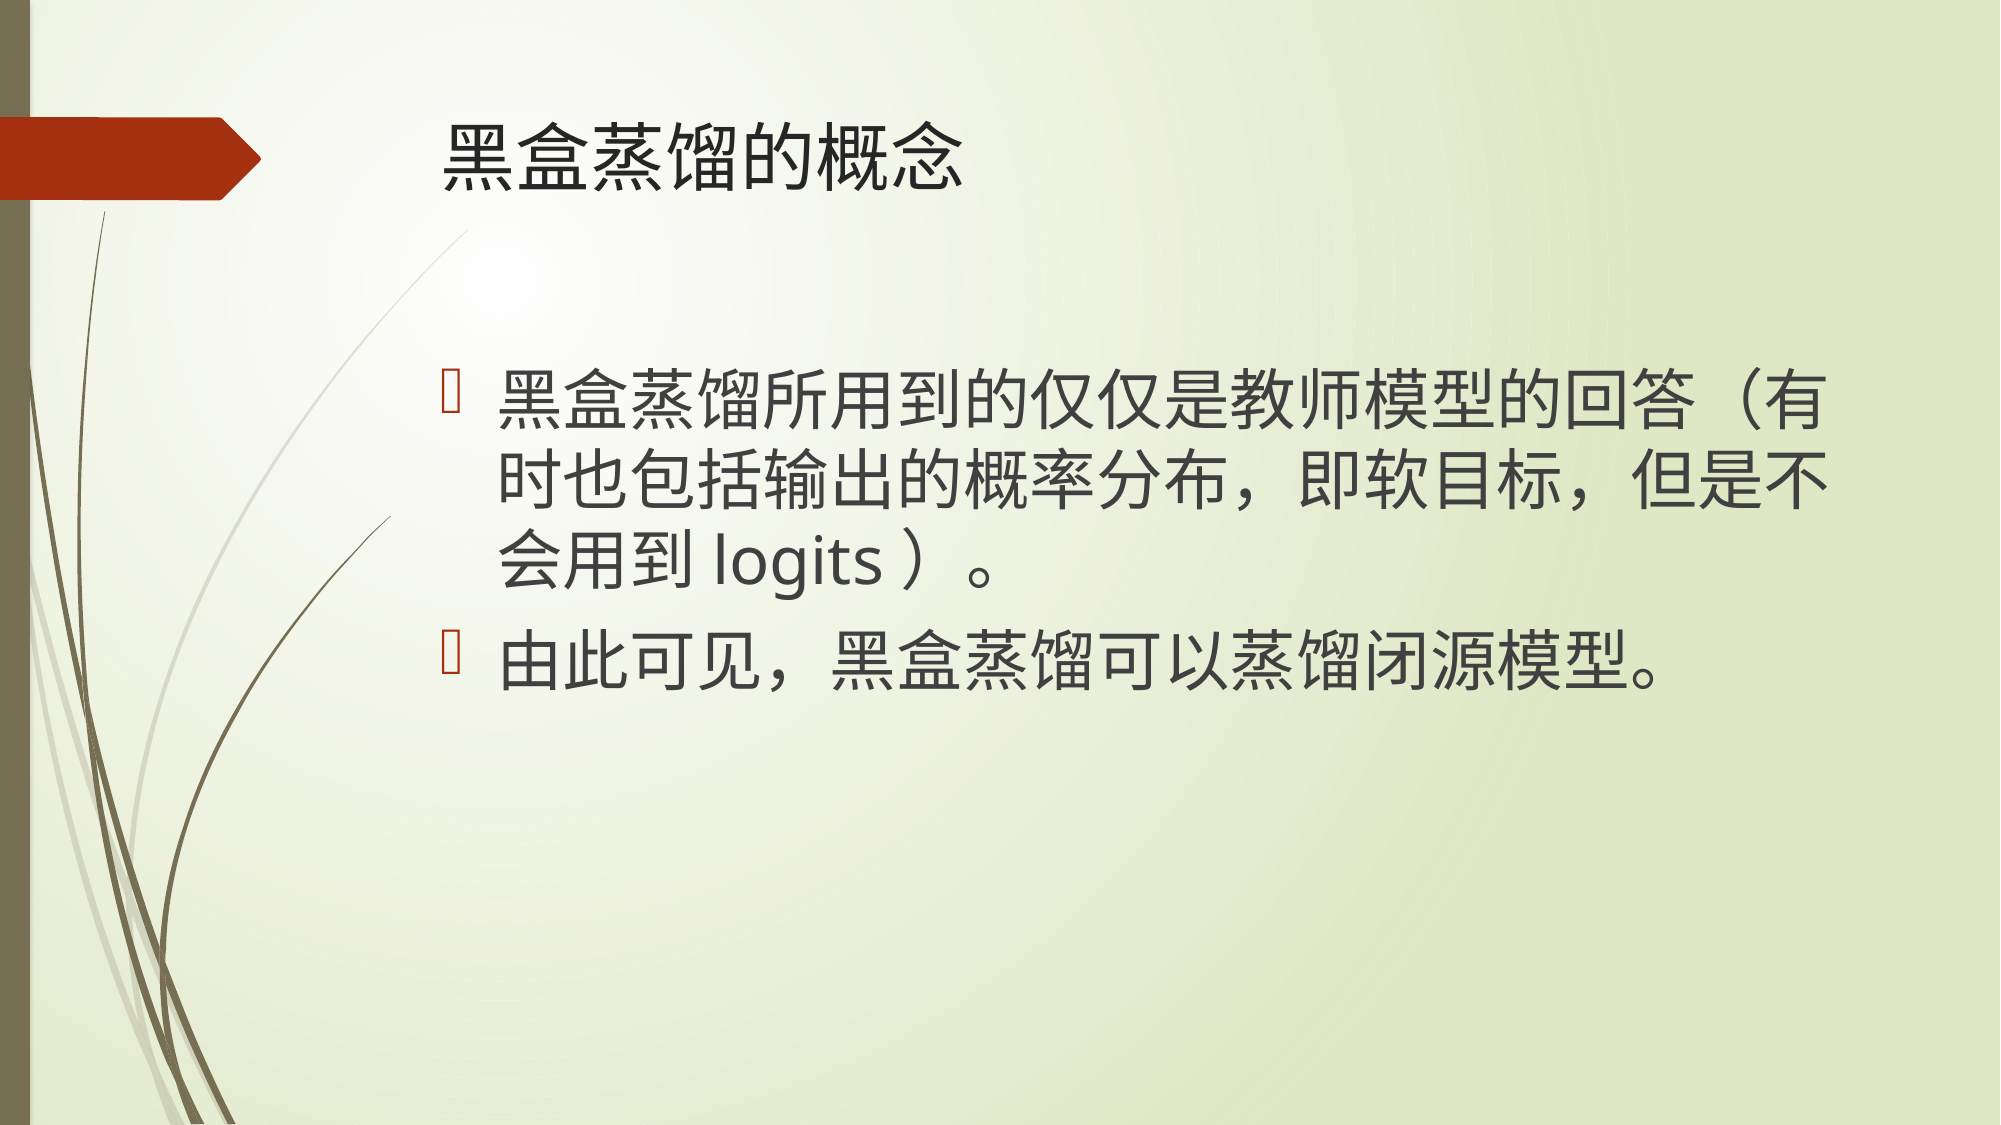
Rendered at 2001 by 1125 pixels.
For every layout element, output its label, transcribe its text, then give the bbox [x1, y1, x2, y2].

list 黑盒蒸馏所用到的仅仅是教师模型的回答（有时也包括输出的概率分布，即软目标，但是不会用到logits）。 由此可见，黑盒蒸馏可以蒸馏闭源模型。 [424, 350, 1888, 970]
title 黑盒蒸馏的概念 [425, 102, 1888, 313]
